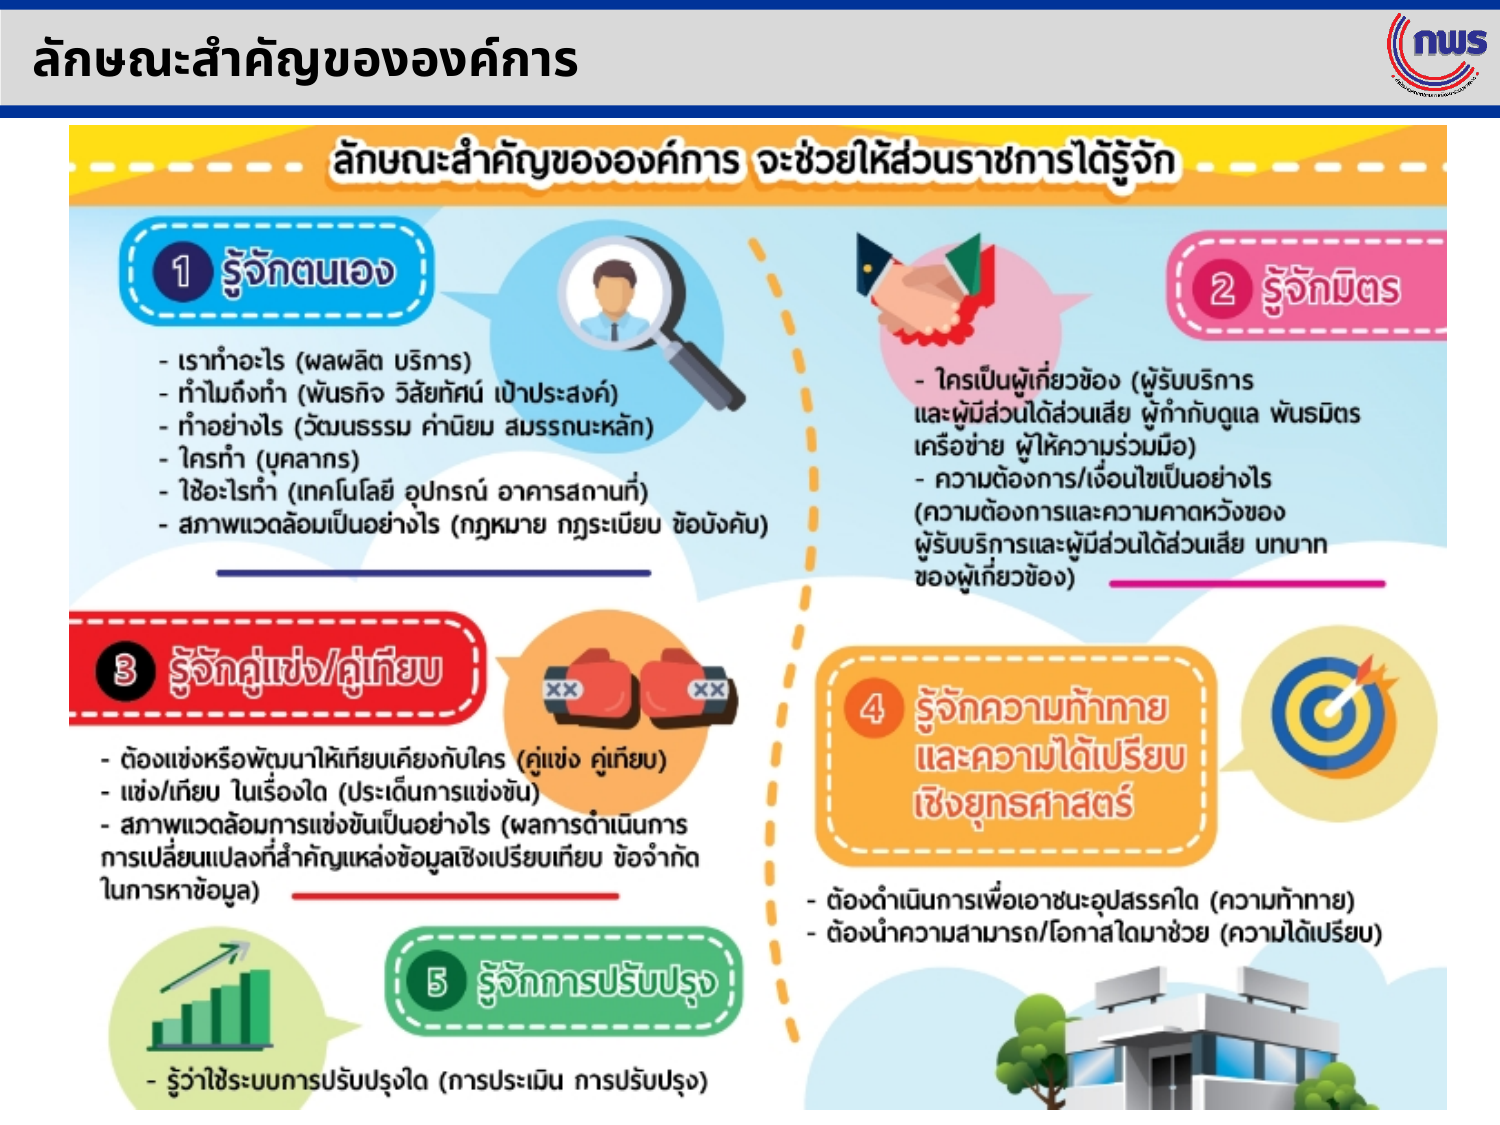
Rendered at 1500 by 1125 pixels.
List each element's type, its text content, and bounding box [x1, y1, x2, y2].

text_box ลักษณะสำคัญขององค์การ [0, 2, 1477, 97]
picture [1477, 13, 1487, 97]
picture [69, 125, 1447, 1110]
